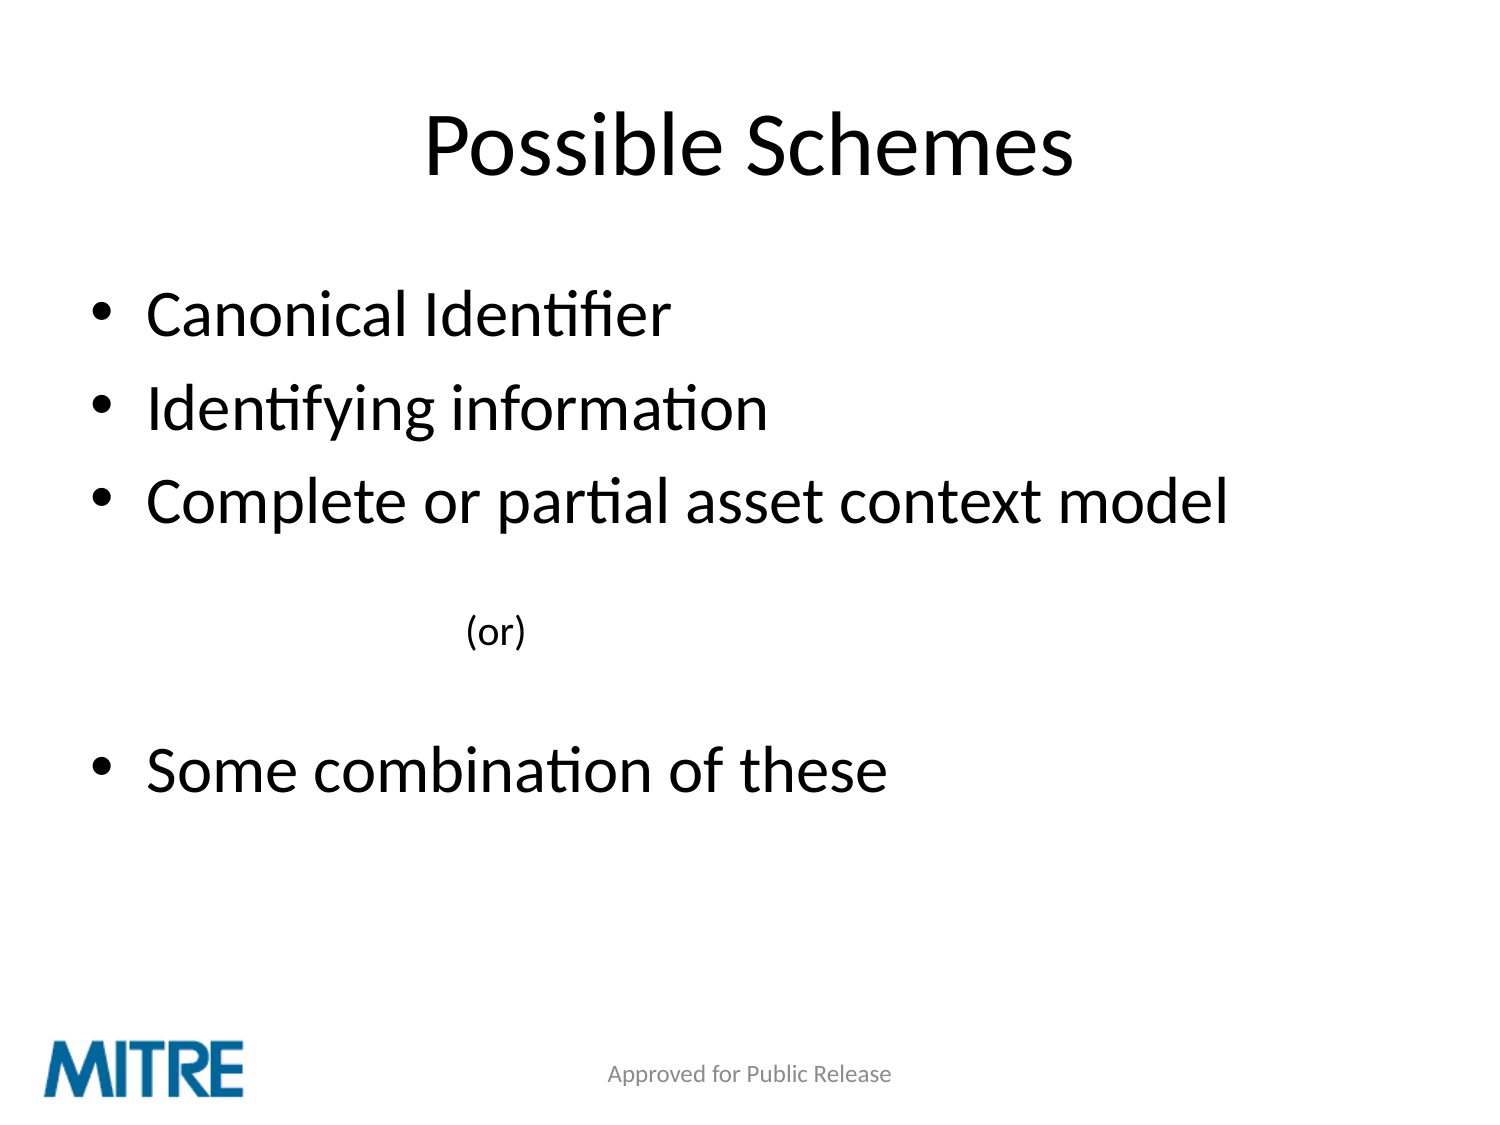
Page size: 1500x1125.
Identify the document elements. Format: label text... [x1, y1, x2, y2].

title Possible Schemes [75, 45, 1425, 233]
list Canonical Identifier Identifying information Complete or partial asset context model (or) Some combination of these [75, 262, 1425, 1005]
footer Approved for Public Release [512, 1042, 988, 1103]
picture [37, 1033, 250, 1103]
